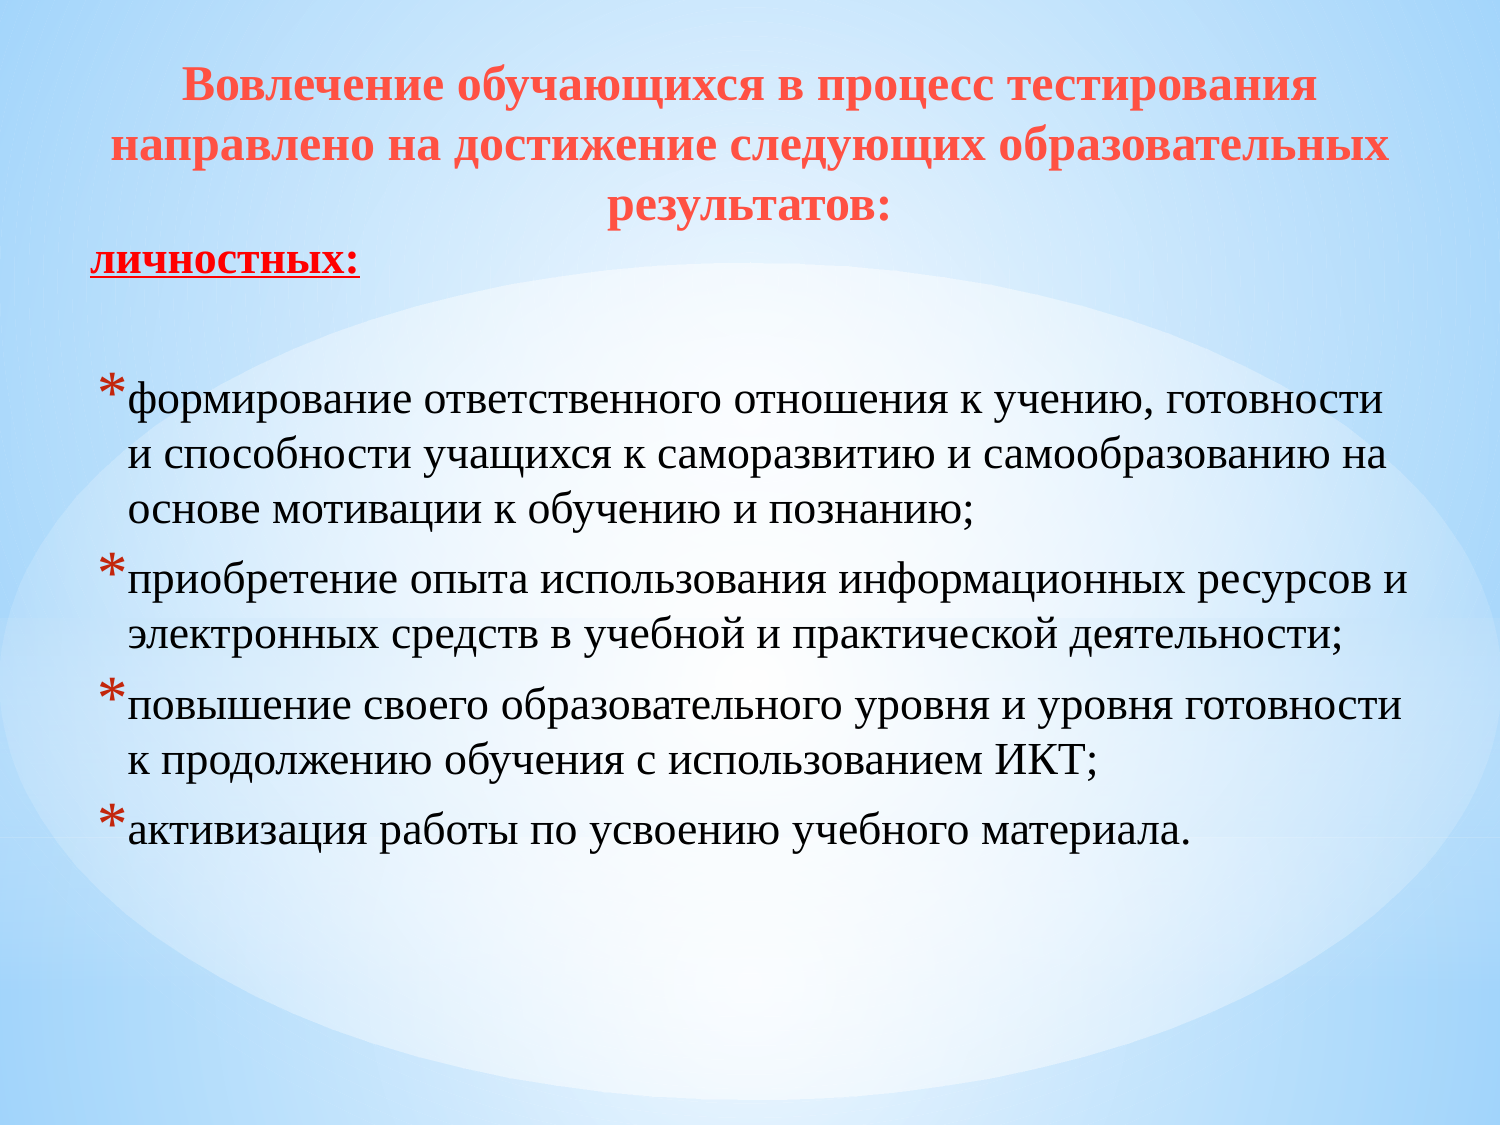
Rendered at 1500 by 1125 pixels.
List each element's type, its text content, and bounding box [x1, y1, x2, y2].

title Вовлечение обучающихся в процесс тестирования направлено на достижение следующих образовательных результатов: [64, 42, 1436, 268]
list личностных: формирование ответственного отношения к учению, готовности и способности учащихся к саморазвитию и самообразованию на основе мотивации к обучению и познанию; приобретение опыта использования информационных ресурсов и электронных средств в учебной и практической деятельности; повышение своего образовательного уровня и уровня готовности к продолжению обучения с использованием ИКТ; активизация работы по усвоению учебного материала. [75, 219, 1425, 963]
